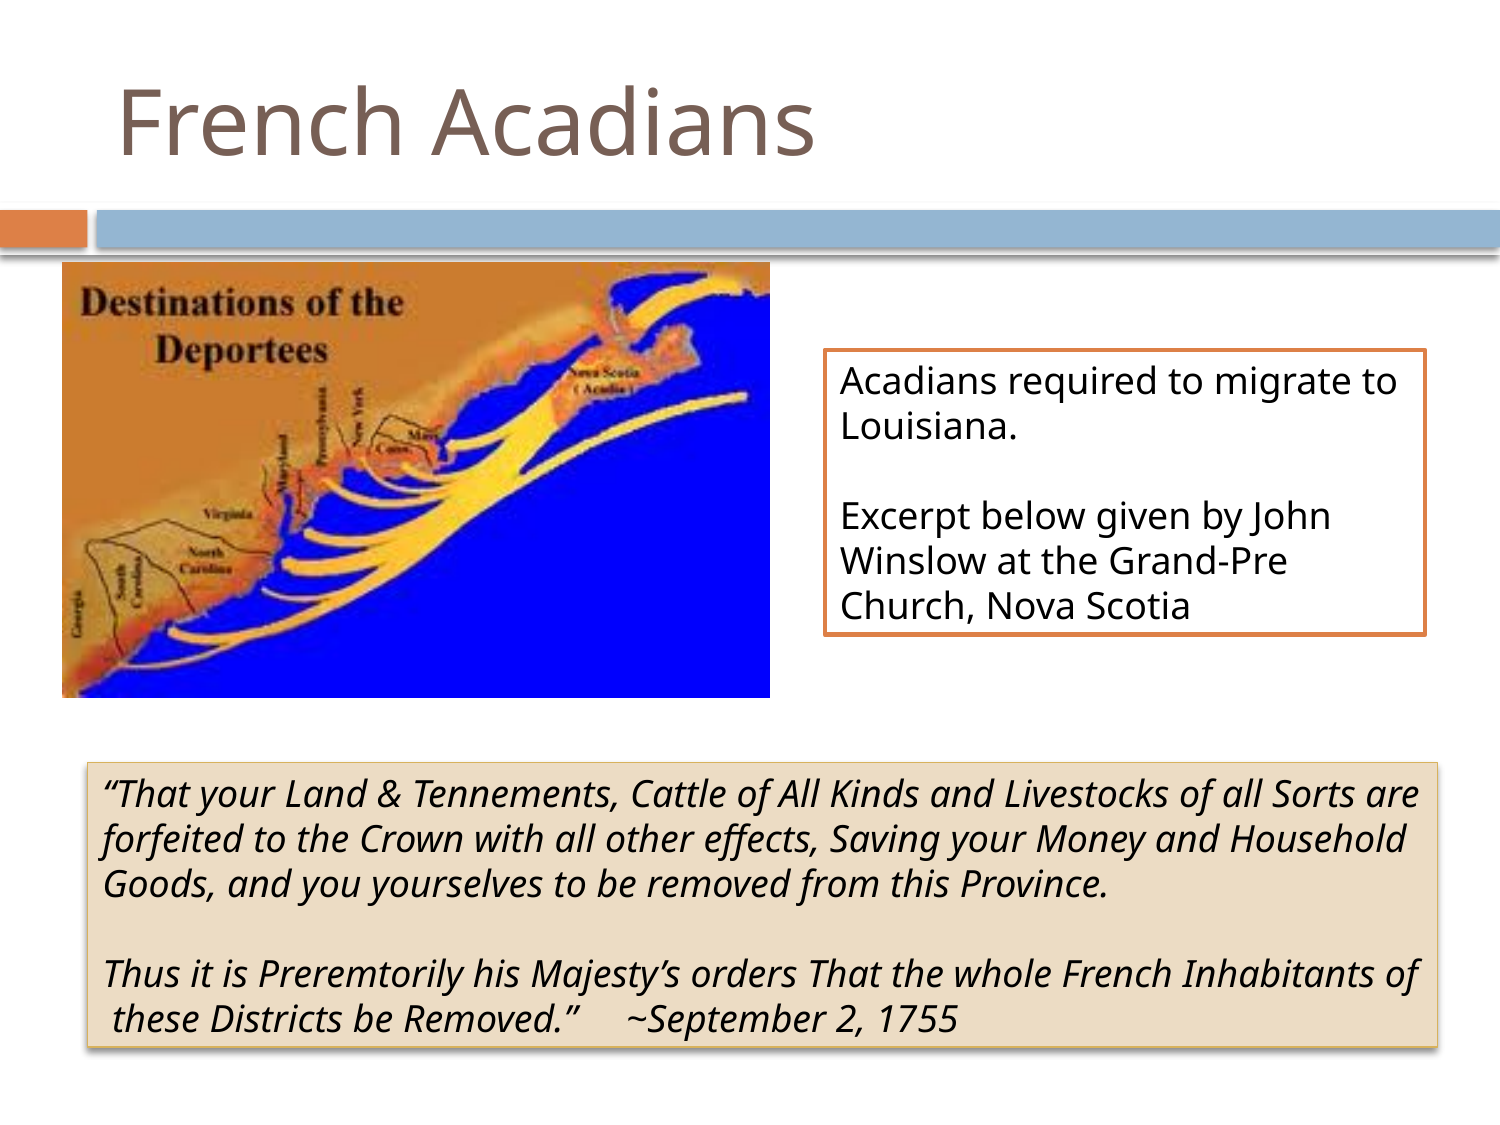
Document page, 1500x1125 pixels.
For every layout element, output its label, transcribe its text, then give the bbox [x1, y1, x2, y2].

title French Acadians [100, 37, 1438, 200]
text_box “That your Land & Tennements, Cattle of All Kinds and Livestocks of all Sorts are forfeited to the Crown with all other effects, Saving your Money and Household Goods, and you yourselves to be removed from this Province. Thus it is Preremtorily his Majesty’s orders That the whole French Inhabitants of these Districts be Removed.” ~September 2, 1755 [87, 762, 1438, 1048]
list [62, 262, 770, 698]
text_box Acadians required to migrate to Louisiana. Excerpt below given by John Winslow at the Grand-Pre Church, Nova Scotia [823, 348, 1426, 636]
